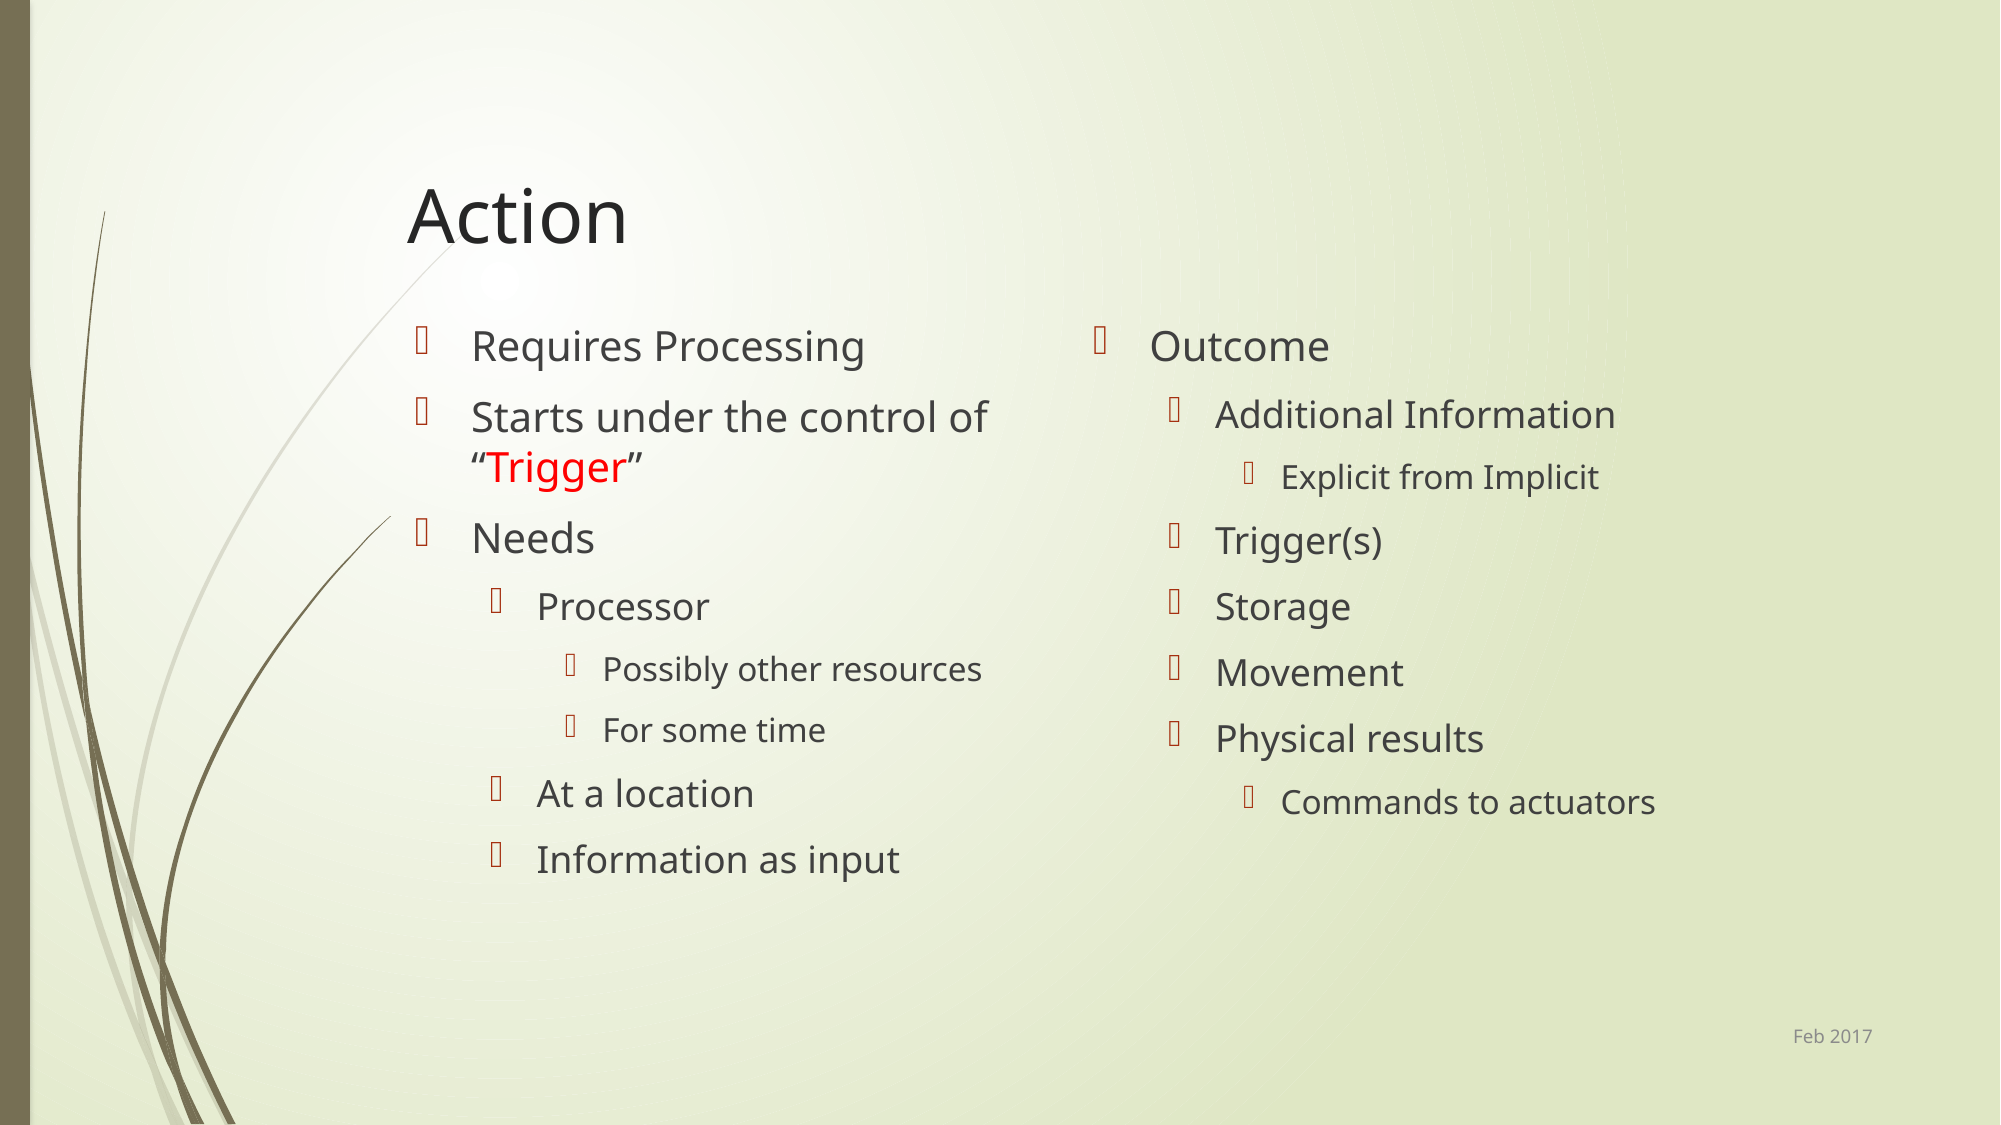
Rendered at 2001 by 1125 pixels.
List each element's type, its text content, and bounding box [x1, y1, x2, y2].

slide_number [1699, 1005, 1888, 1067]
title Action [392, 141, 1732, 267]
list Requires Processing Starts under the control of “Trigger” Needs Processor Possibly other resources For some time At a location Information as input [399, 312, 1052, 1000]
list Outcome Additional Information Explicit from Implicit Trigger(s) Storage Movement Physical results Commands to actuators [1078, 312, 1731, 1000]
